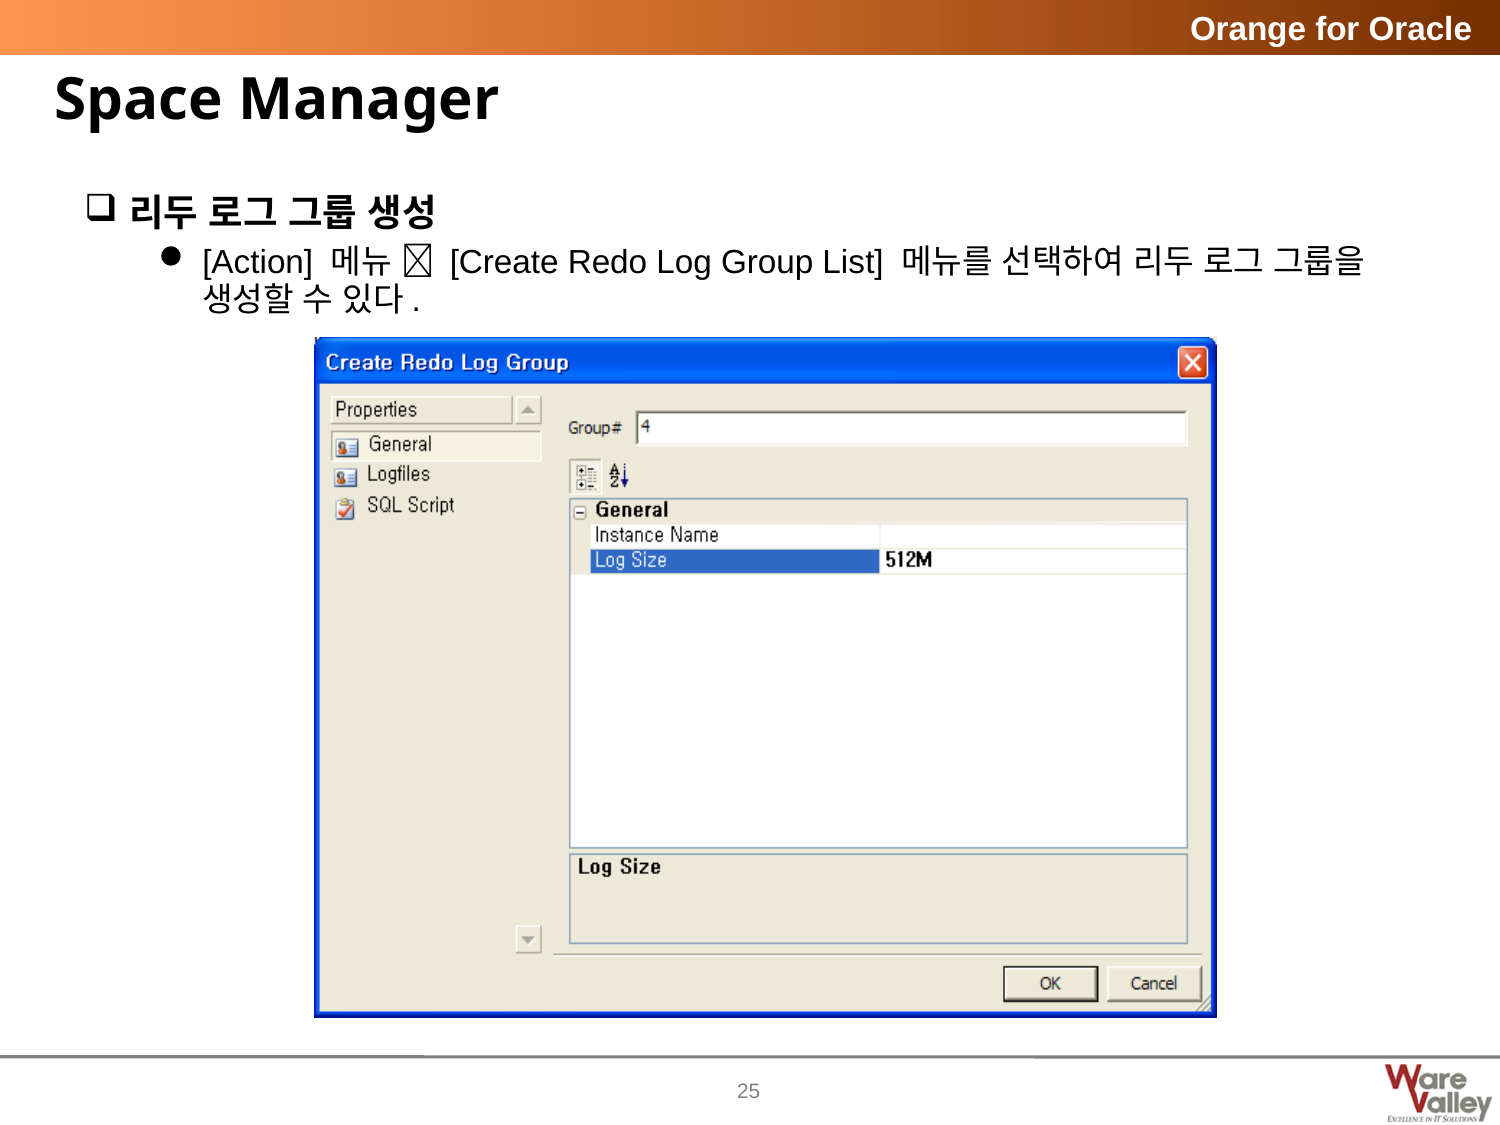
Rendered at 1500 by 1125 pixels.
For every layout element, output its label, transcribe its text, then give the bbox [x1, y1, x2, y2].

picture [313, 337, 1218, 1018]
title Space Manager [39, 54, 1461, 150]
list 리두 로그 그룹 생성 [Action] 메뉴  [Create Redo Log Group List] 메뉴를 선택하여 리두 로그 그룹을 생성할 수 있다. [69, 184, 1459, 1012]
picture [1376, 1060, 1500, 1125]
